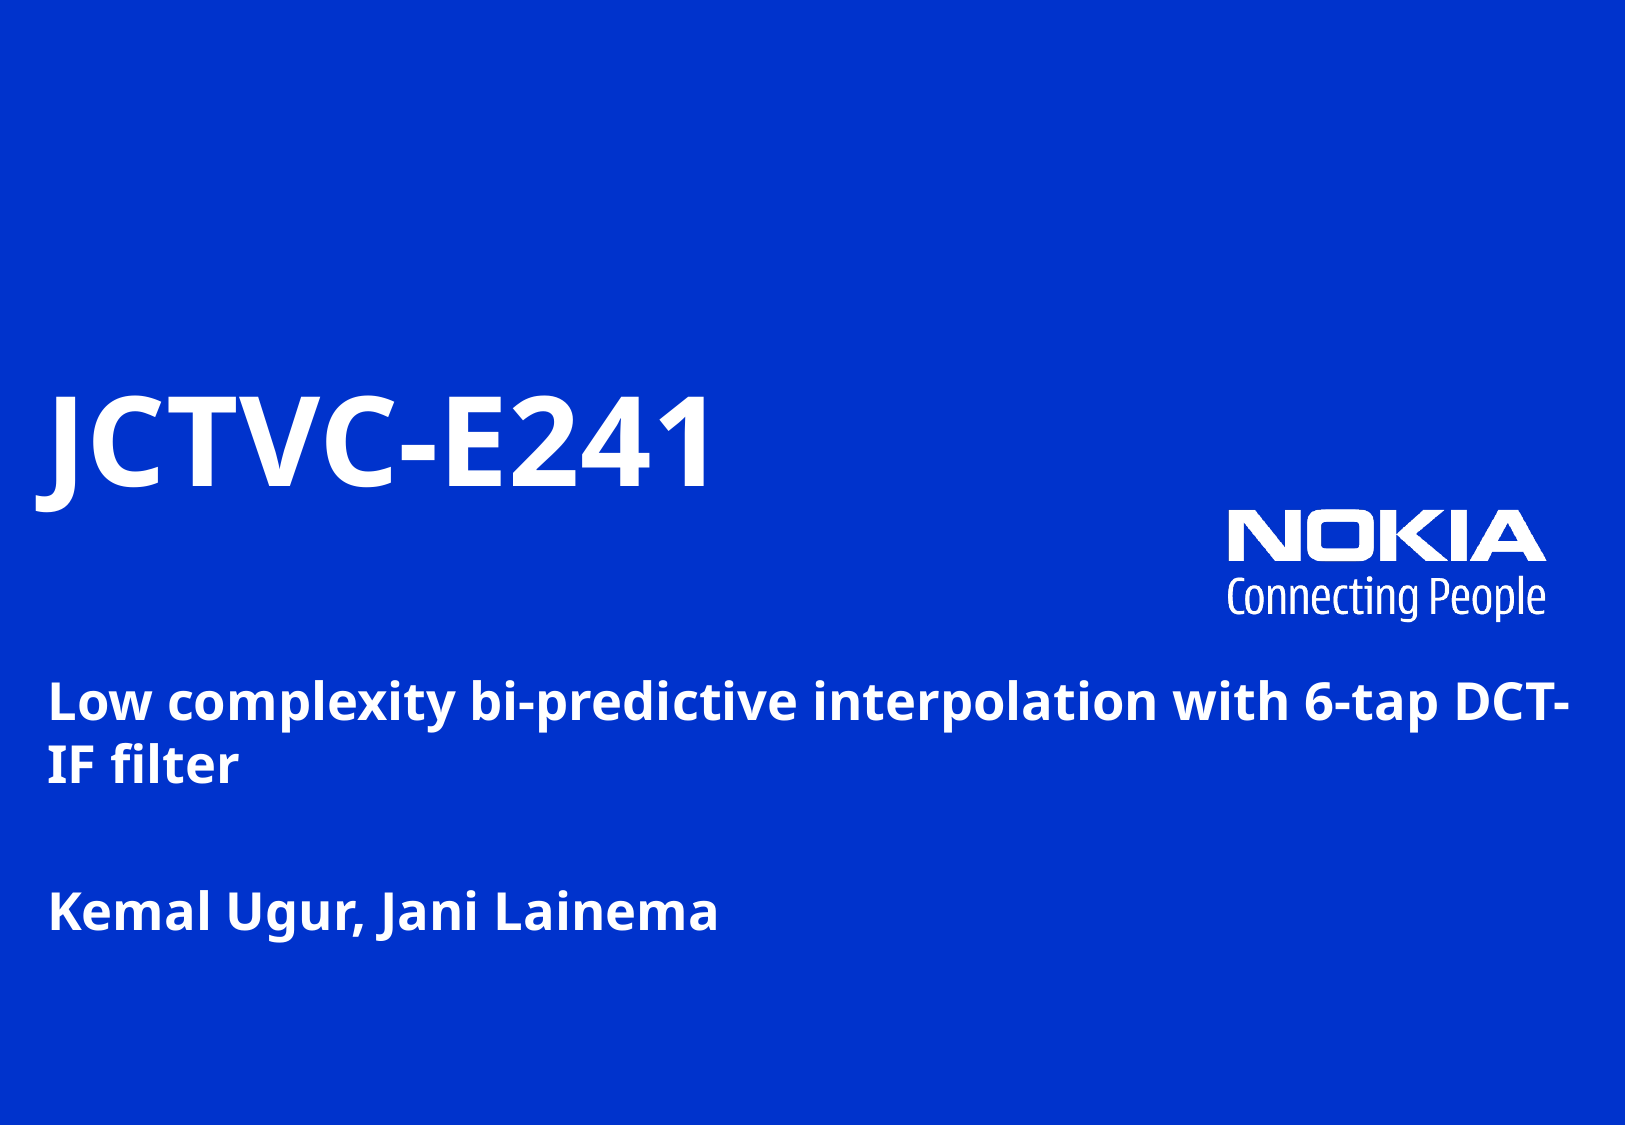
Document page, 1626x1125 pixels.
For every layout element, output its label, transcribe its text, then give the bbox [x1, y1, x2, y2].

subtitle Low complexity bi-predictive interpolation with 6-tap DCT-IF filter Kemal Ugur, Jani Lainema [32, 660, 1625, 949]
title JCTVC-E241 [30, 258, 1129, 614]
picture [1152, 433, 1622, 660]
